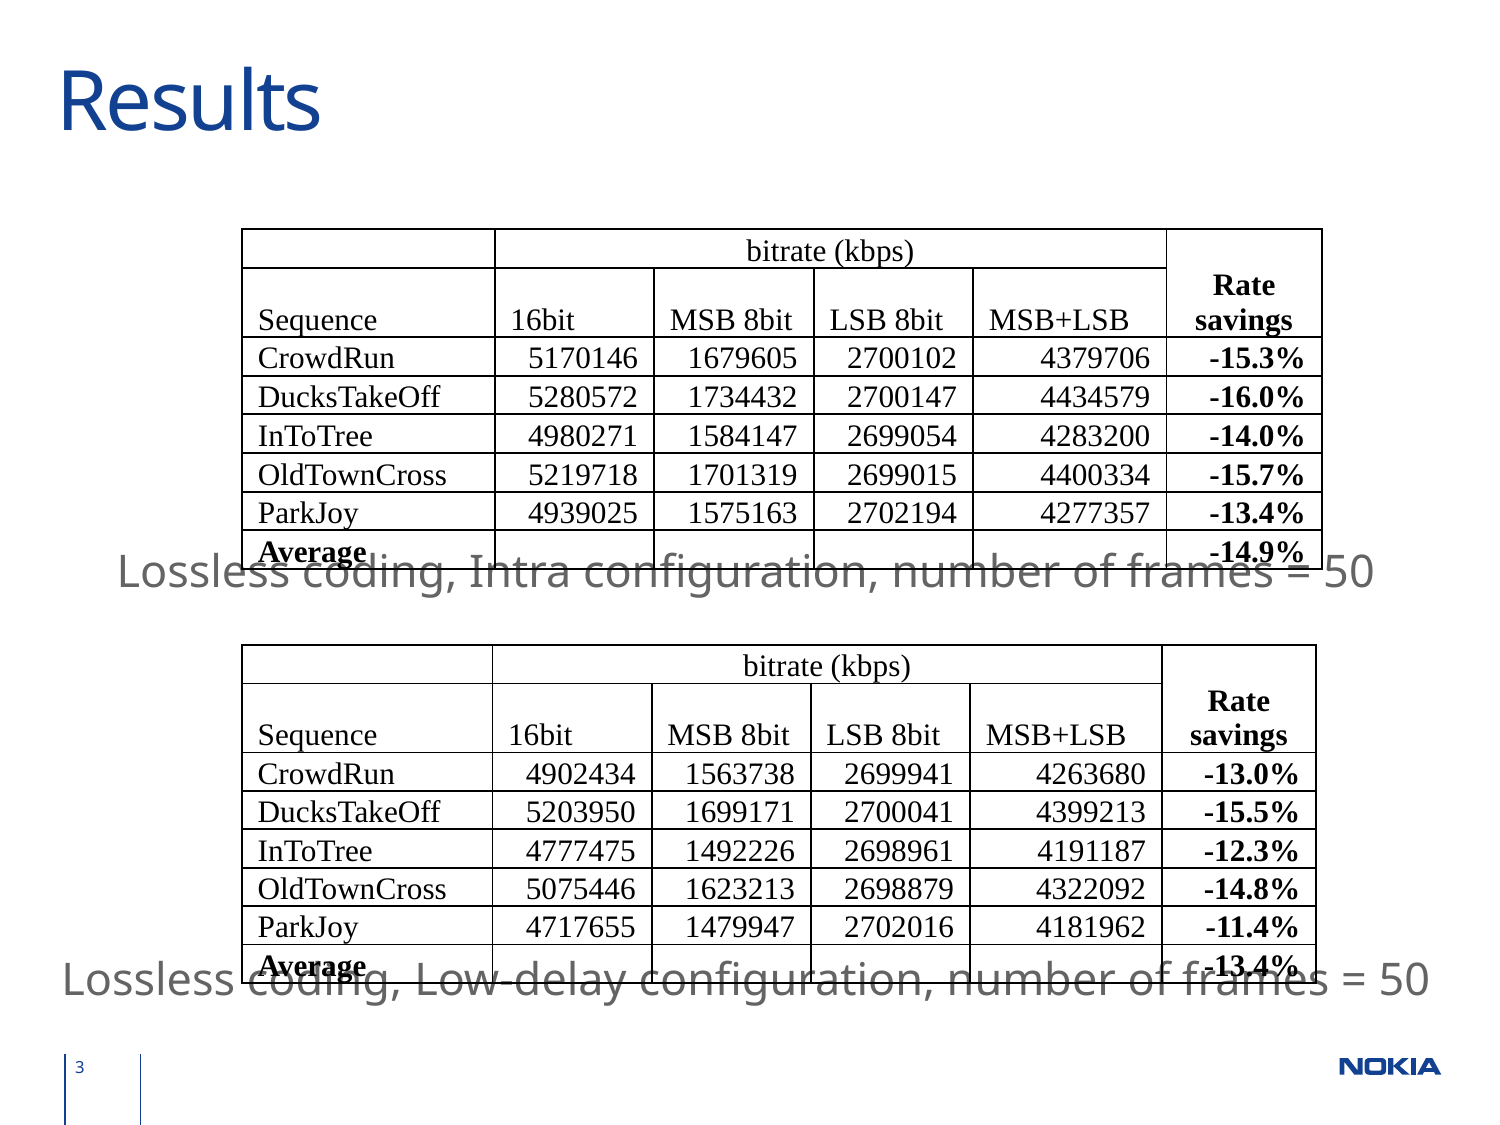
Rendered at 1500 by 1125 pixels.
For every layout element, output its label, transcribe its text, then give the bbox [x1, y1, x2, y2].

table_cell 1479947 [653, 907, 810, 944]
table_cell 4263680 [971, 753, 1161, 790]
table_cell [493, 945, 651, 982]
table_cell 5203950 [493, 792, 651, 828]
title Results [56, 47, 1433, 149]
table_cell MSB 8bit [655, 269, 813, 336]
table_cell 1563738 [653, 753, 810, 790]
table_cell 16bit [493, 684, 651, 752]
table_cell 2698879 [812, 869, 969, 905]
table_cell -13.4% [1163, 945, 1315, 982]
table_cell 4939025 [496, 493, 653, 529]
table_cell ParkJoy [243, 493, 494, 529]
table_cell 5170146 [496, 338, 653, 375]
table_cell Sequence [243, 684, 492, 752]
table_cell [655, 531, 813, 568]
table_cell -14.0% [1167, 415, 1321, 452]
table_cell 2700102 [815, 338, 972, 375]
table_cell 4283200 [974, 415, 1166, 452]
table_cell 4902434 [493, 753, 651, 790]
table_cell 2702194 [815, 493, 972, 529]
table_header [243, 646, 492, 683]
table_header bitrate (kbps) [496, 230, 1166, 267]
table_cell -11.4% [1163, 907, 1315, 944]
table_cell 1734432 [655, 377, 813, 413]
table_cell -13.4% [1167, 493, 1321, 529]
table_cell 1492226 [653, 830, 810, 867]
table_cell 4400334 [974, 454, 1166, 491]
table_cell LSB 8bit [815, 269, 972, 336]
table_cell Average [243, 945, 492, 982]
table_cell 5075446 [493, 869, 651, 905]
table_cell 4181962 [971, 907, 1161, 944]
table_cell 4191187 [971, 830, 1161, 867]
table_cell 2699054 [815, 415, 972, 452]
table_cell 4434579 [974, 377, 1166, 413]
table_cell MSB+LSB [971, 684, 1161, 752]
table_cell 5219718 [496, 454, 653, 491]
table_cell -14.9% [1167, 531, 1321, 568]
table_cell Average [243, 531, 494, 568]
table_cell -15.5% [1163, 792, 1315, 828]
table_cell [653, 945, 810, 982]
table_cell 4777475 [493, 830, 651, 867]
table_cell 1679605 [655, 338, 813, 375]
table_cell 1584147 [655, 415, 813, 452]
list Lossless coding, Intra configuration, number of frames = 50 Lossless coding, Low-delay configuration, number of frames = 50 [56, 254, 1436, 1032]
table_cell MSB 8bit [653, 684, 810, 752]
table_cell 2699941 [812, 753, 969, 790]
table_cell MSB+LSB [974, 269, 1166, 336]
table_cell -15.7% [1167, 454, 1321, 491]
table_header Rate savings [1163, 646, 1315, 752]
table_cell OldTownCross [243, 869, 492, 905]
table_cell 16bit [496, 269, 653, 336]
table_cell 2698961 [812, 830, 969, 867]
table_cell 2700041 [812, 792, 969, 828]
table_cell [971, 945, 1161, 982]
table_cell 4717655 [493, 907, 651, 944]
table_cell 2702016 [812, 907, 969, 944]
table_cell [496, 531, 653, 568]
table_cell CrowdRun [243, 338, 494, 375]
table_cell [974, 531, 1166, 568]
table_cell -14.8% [1163, 869, 1315, 905]
table_cell 4980271 [496, 415, 653, 452]
table_cell ParkJoy [243, 907, 492, 944]
table_header [243, 230, 494, 267]
table_cell 2699015 [815, 454, 972, 491]
table_cell 4399213 [971, 792, 1161, 828]
table_cell 4277357 [974, 493, 1166, 529]
table_cell 1701319 [655, 454, 813, 491]
table_cell -15.3% [1167, 338, 1321, 375]
table_cell -13.0% [1163, 753, 1315, 790]
table_cell -12.3% [1163, 830, 1315, 867]
table_cell InToTree [243, 830, 492, 867]
table_cell 5280572 [496, 377, 653, 413]
table_cell DucksTakeOff [243, 377, 494, 413]
table_cell LSB 8bit [812, 684, 969, 752]
table_cell -16.0% [1167, 377, 1321, 413]
table_cell InToTree [243, 415, 494, 452]
table_cell CrowdRun [243, 753, 492, 790]
table_cell DucksTakeOff [243, 792, 492, 828]
table_cell 1699171 [653, 792, 810, 828]
table_cell [812, 945, 969, 982]
table_header bitrate (kbps) [493, 646, 1161, 683]
table_cell 1623213 [653, 869, 810, 905]
table_header Rate savings [1167, 230, 1321, 336]
table_cell [815, 531, 972, 568]
table_cell Sequence [243, 269, 494, 336]
table_cell 2700147 [815, 377, 972, 413]
table_cell OldTownCross [243, 454, 494, 491]
slide_number 3 [75, 1057, 124, 1079]
table_cell 4322092 [971, 869, 1161, 905]
table_cell 4379706 [974, 338, 1166, 375]
table_cell 1575163 [655, 493, 813, 529]
